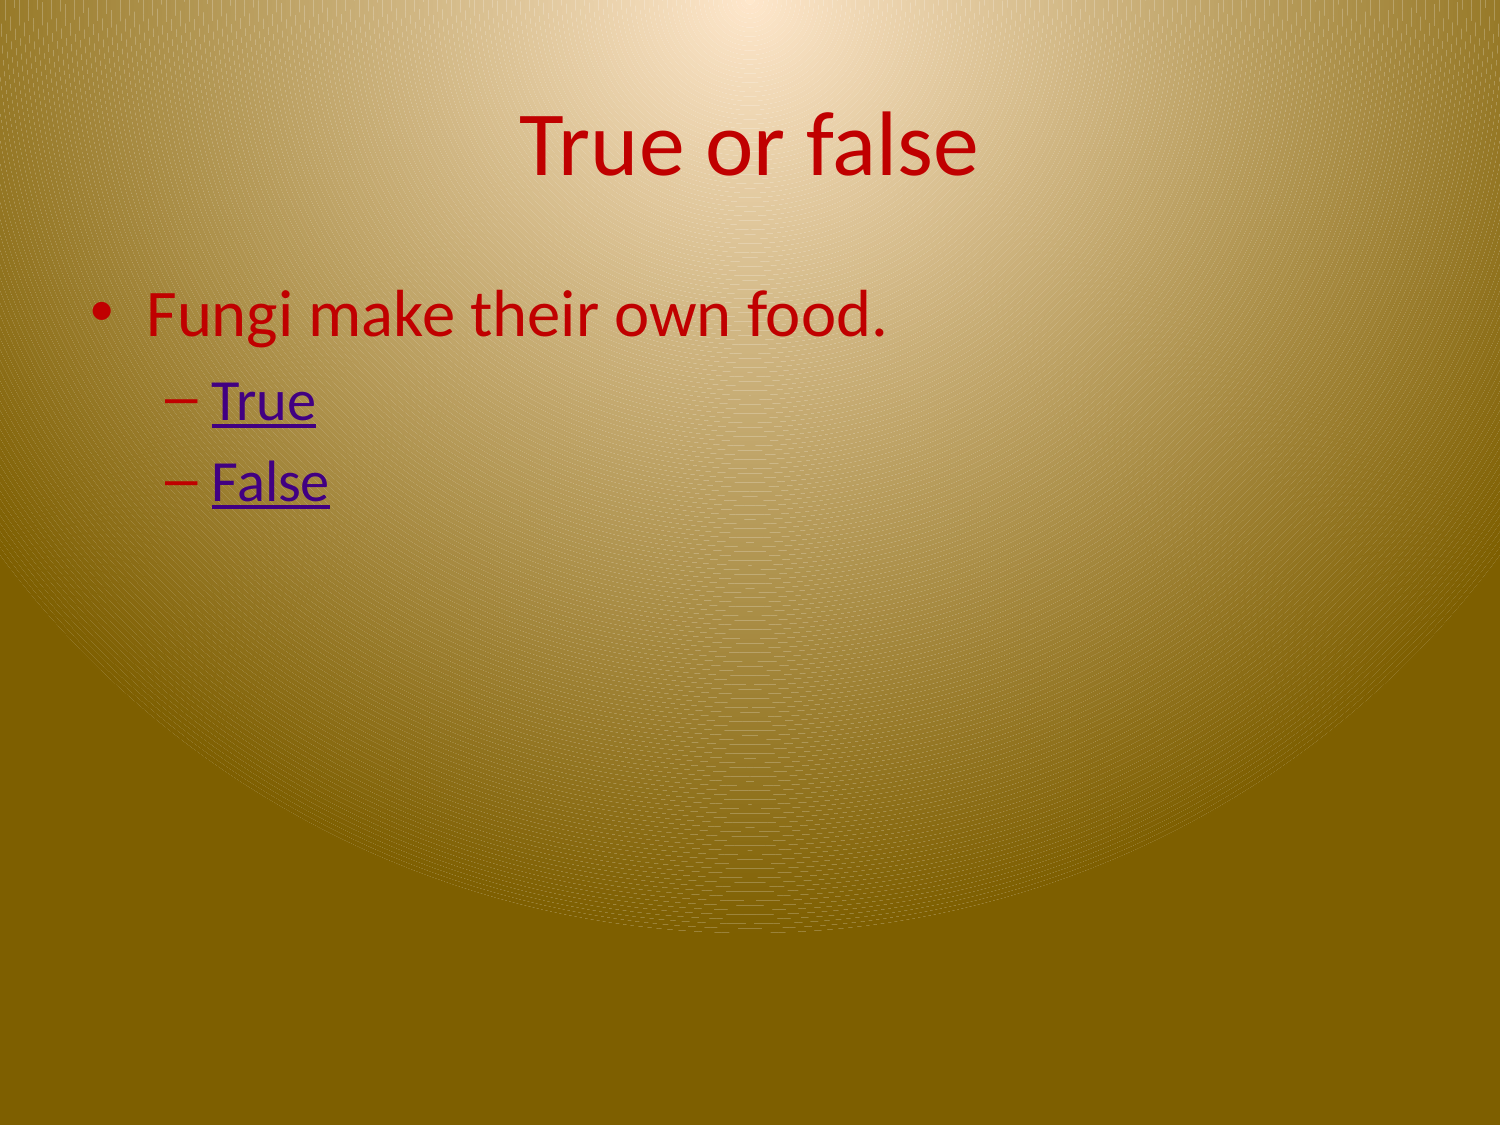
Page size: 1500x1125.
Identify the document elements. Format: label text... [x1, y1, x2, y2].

title True or false [75, 45, 1425, 233]
list Fungi make their own food. True False [75, 262, 1425, 1005]
